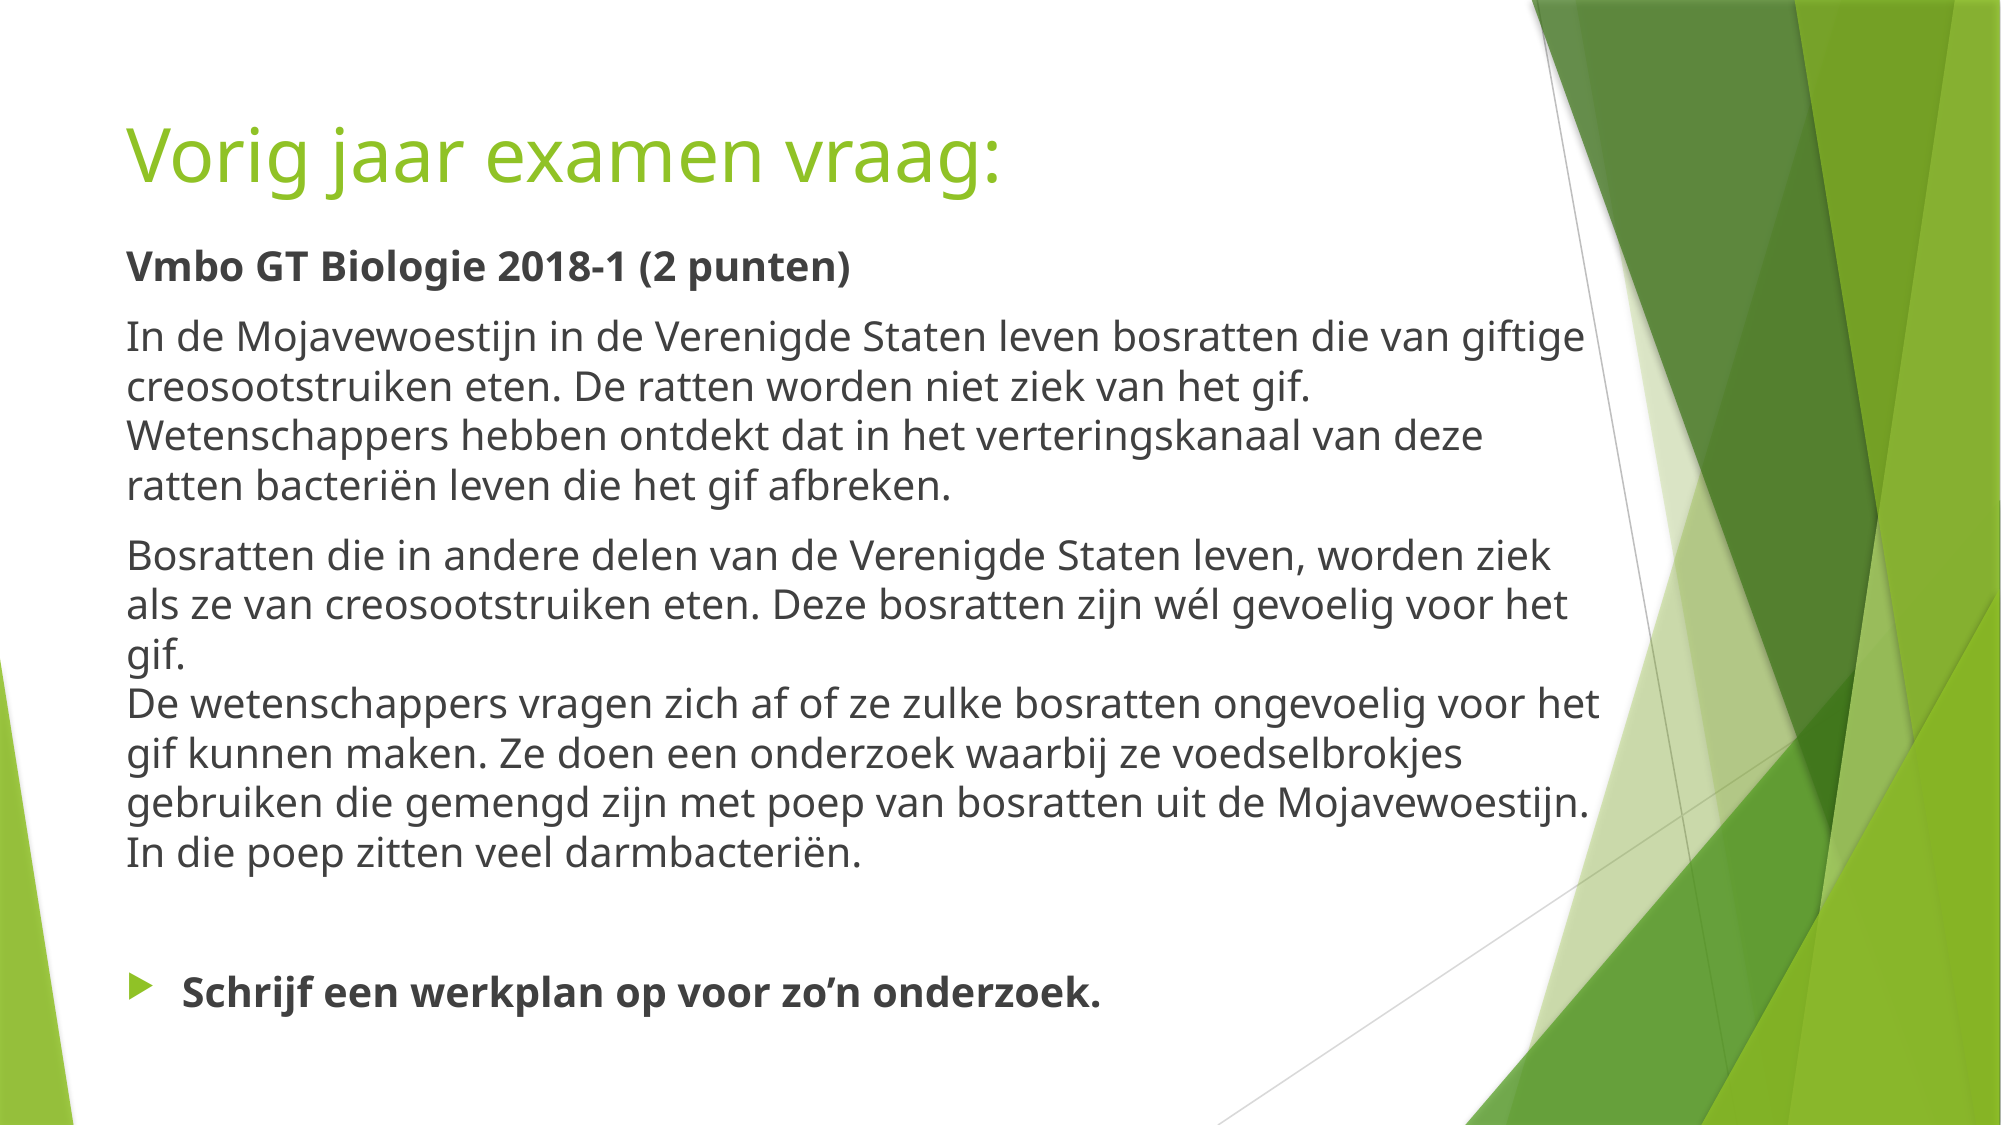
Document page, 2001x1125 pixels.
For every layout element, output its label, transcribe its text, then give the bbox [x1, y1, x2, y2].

title Vorig jaar examen vraag: [111, 99, 1522, 232]
list Vmbo GT Biologie 2018-1 (2 punten) In de Mojavewoestijn in de Verenigde Staten leven bosratten die van giftige creosootstruiken eten. De ratten worden niet ziek van het gif. Wetenschappers hebben ontdekt dat in het verteringskanaal van deze ratten bacteriën leven die het gif afbreken. Bosratten die in andere delen van de Verenigde Staten leven, worden ziek als ze van creosootstruiken eten. Deze bosratten zijn wél gevoelig voor het gif. De wetenschappers vragen zich af of ze zulke bosratten ongevoelig voor het gif kunnen maken. Ze doen een onderzoek waarbij ze voedselbrokjes gebruiken die gemengd zijn met poep van bosratten uit de Mojavewoestijn. In die poep zitten veel darmbacteriën. Schrijf een werkplan op voor zo’n onderzoek. [111, 232, 1629, 1025]
